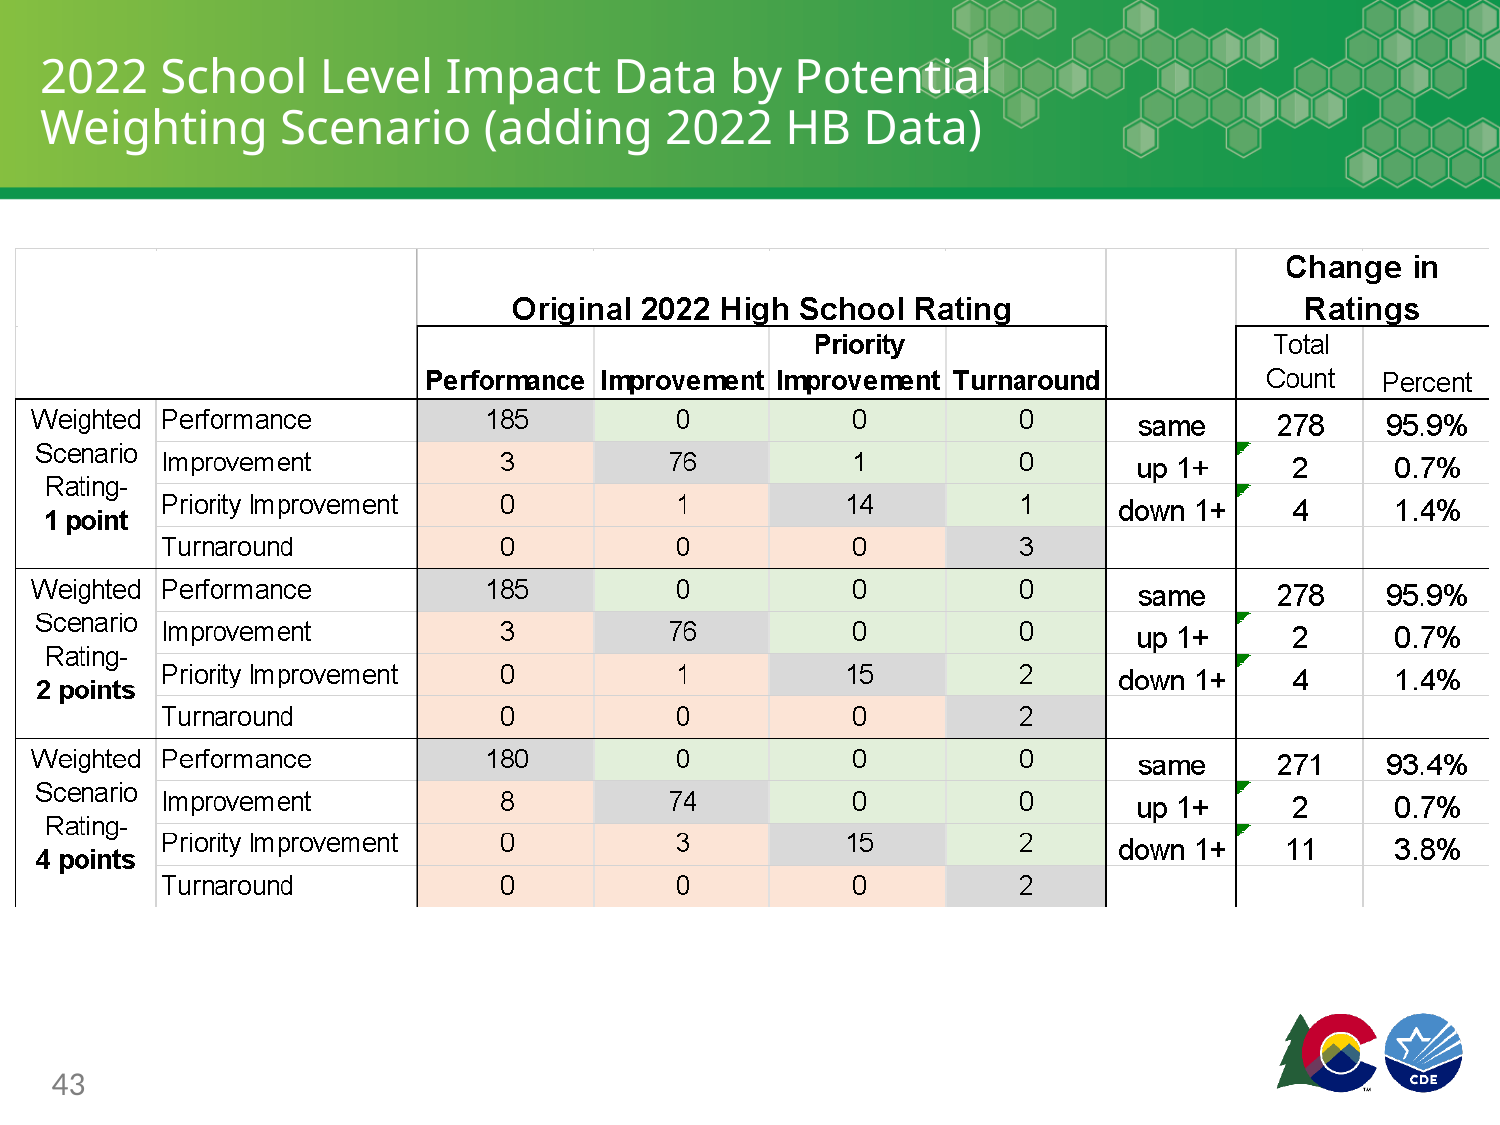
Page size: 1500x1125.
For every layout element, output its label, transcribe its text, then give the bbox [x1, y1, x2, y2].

picture [0, 0, 1500, 200]
picture [15, 248, 1490, 908]
slide_number 43 [36, 1054, 375, 1115]
picture [1275, 1012, 1463, 1093]
title 2022 School Level Impact Data by Potential Weighting Scenario (adding 2022 HB Data) [40, 41, 1038, 166]
